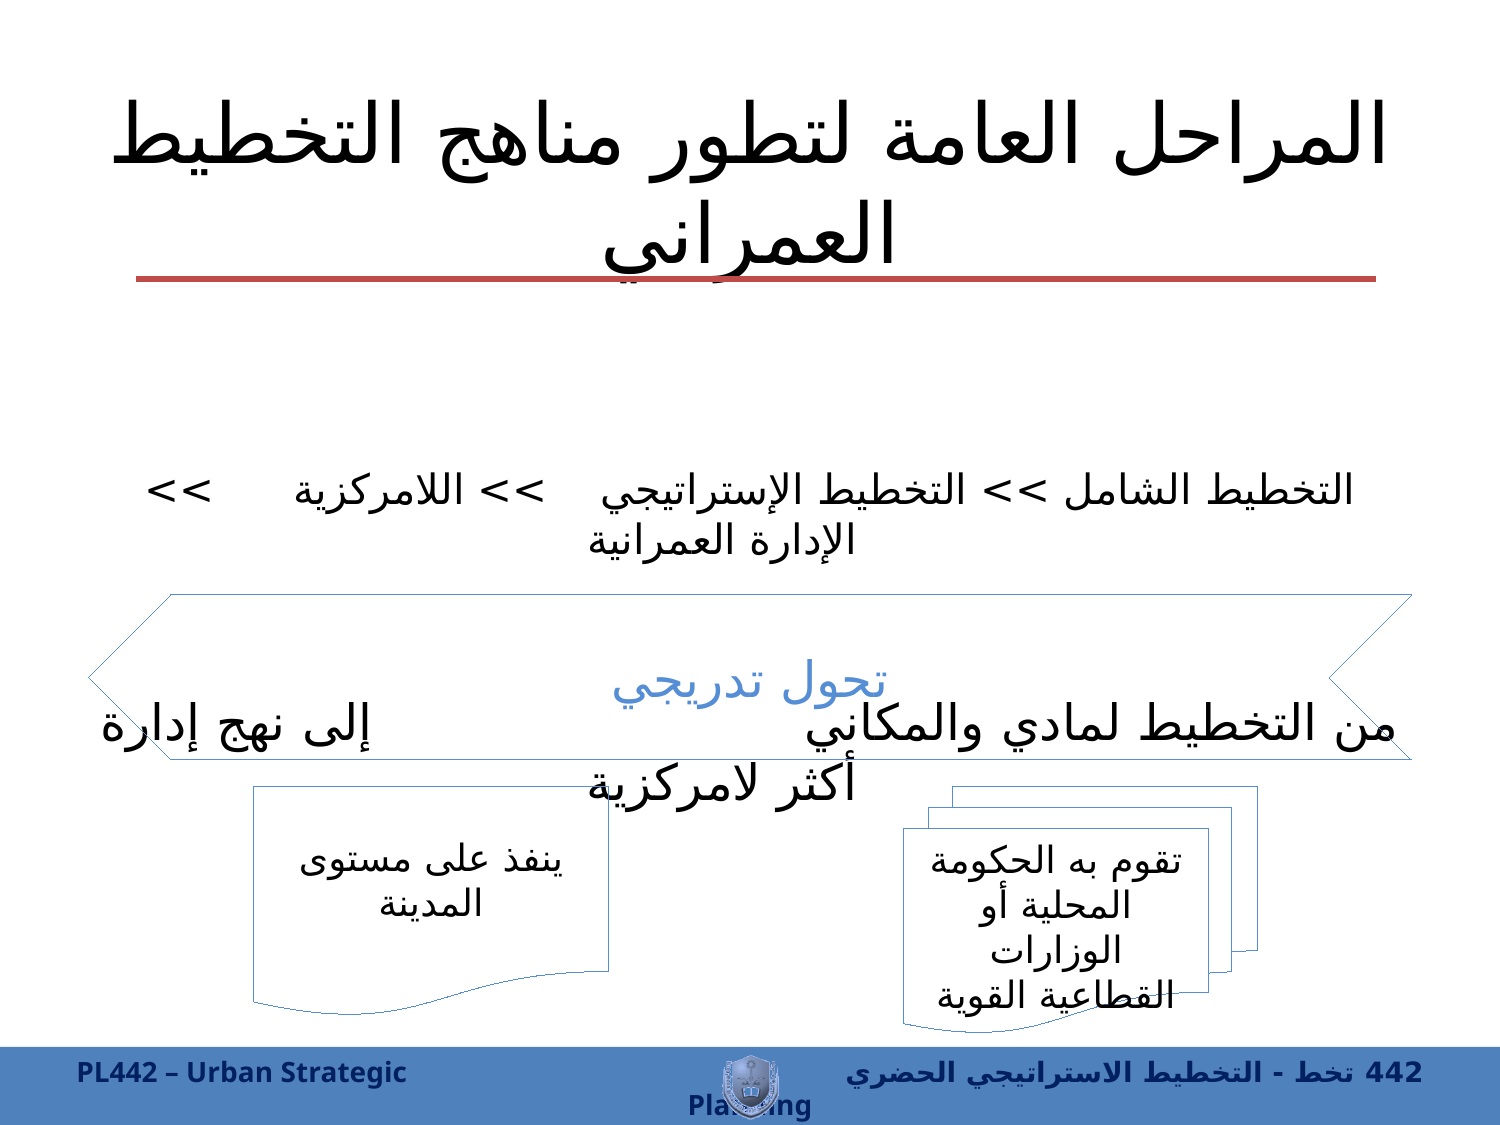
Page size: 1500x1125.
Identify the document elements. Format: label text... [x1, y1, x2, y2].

title المراحل العامة لتطور مناهج التخطيط العمراني [75, 45, 1425, 315]
text_box تقوم به الحكومة المحلية أو الوزارات القطاعية القوية [903, 786, 1258, 1033]
list التخطيط الشامل >> التخطيط الإستراتيجي >> اللامركزية >> الإدارة العمرانية من التخطيط لمادي والمكاني إلى نهج إدارة أكثر لامركزية [75, 397, 1425, 1005]
text_box ينفذ على مستوى المدينة [253, 786, 609, 1015]
text_box تحول تدريجي [88, 594, 1412, 760]
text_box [0, 1046, 1500, 1125]
